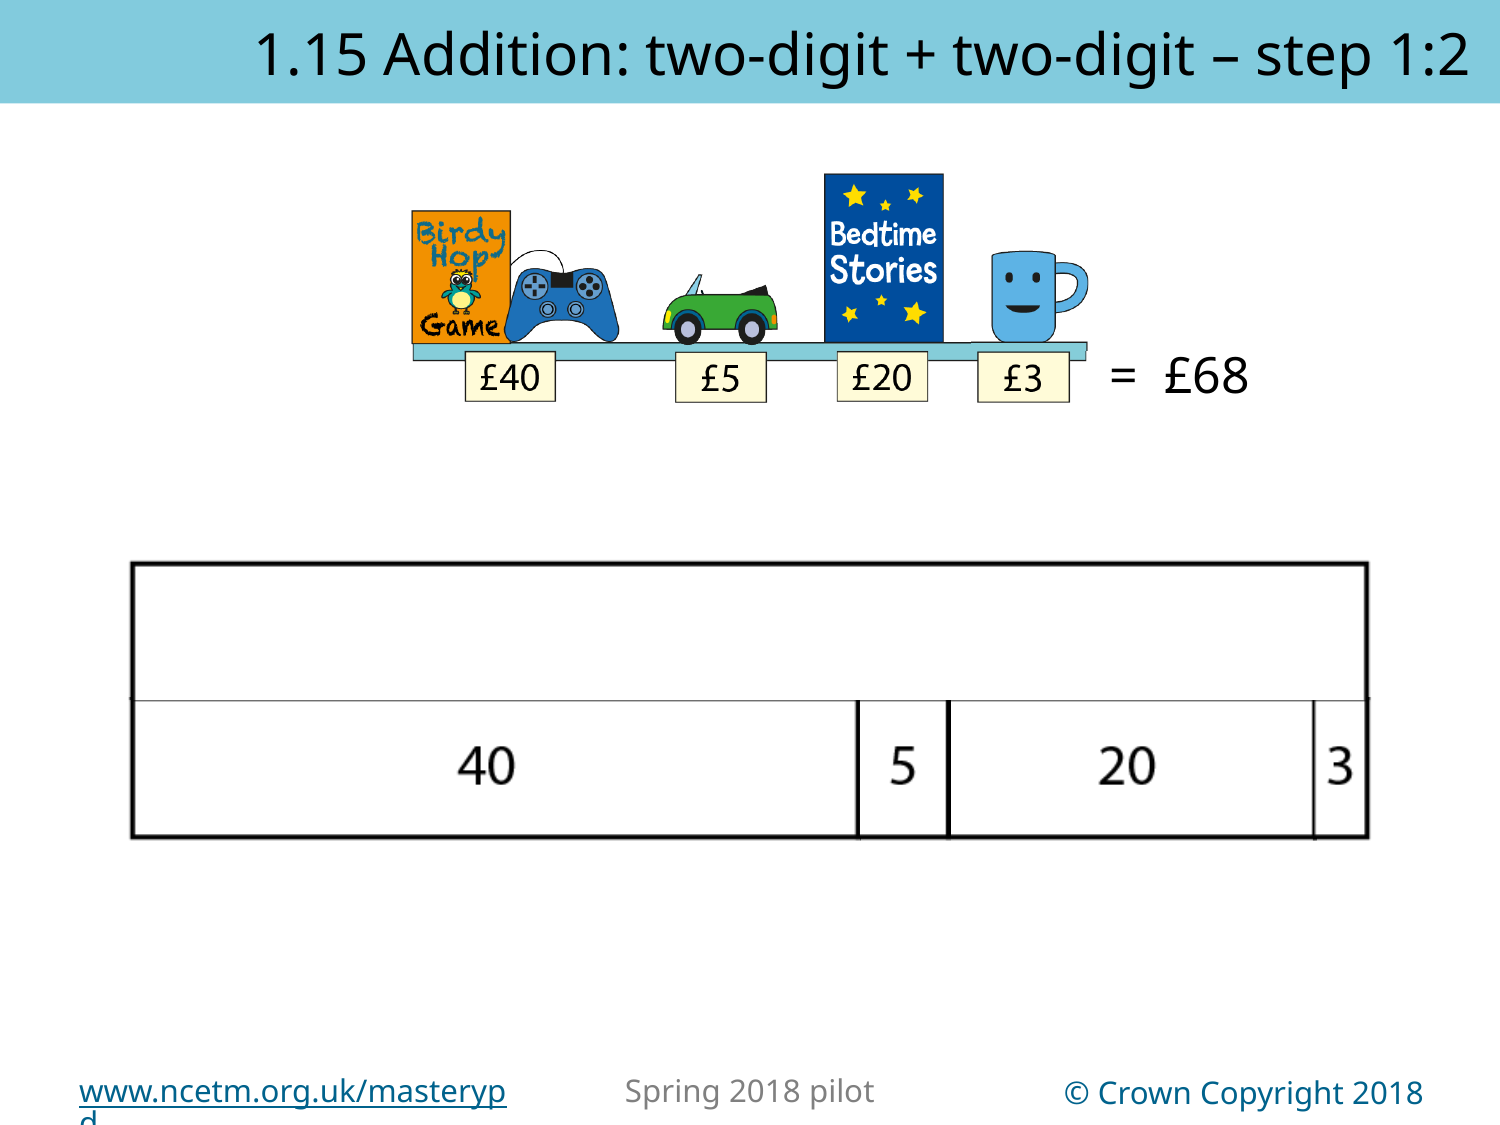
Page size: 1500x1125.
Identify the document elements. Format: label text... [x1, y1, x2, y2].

picture [96, 534, 1388, 850]
list 1.15 Addition: two-digit + two-digit – step 1:2 [0, 0, 1500, 104]
text_box = £68 [1094, 336, 1341, 411]
picture [411, 172, 1089, 403]
